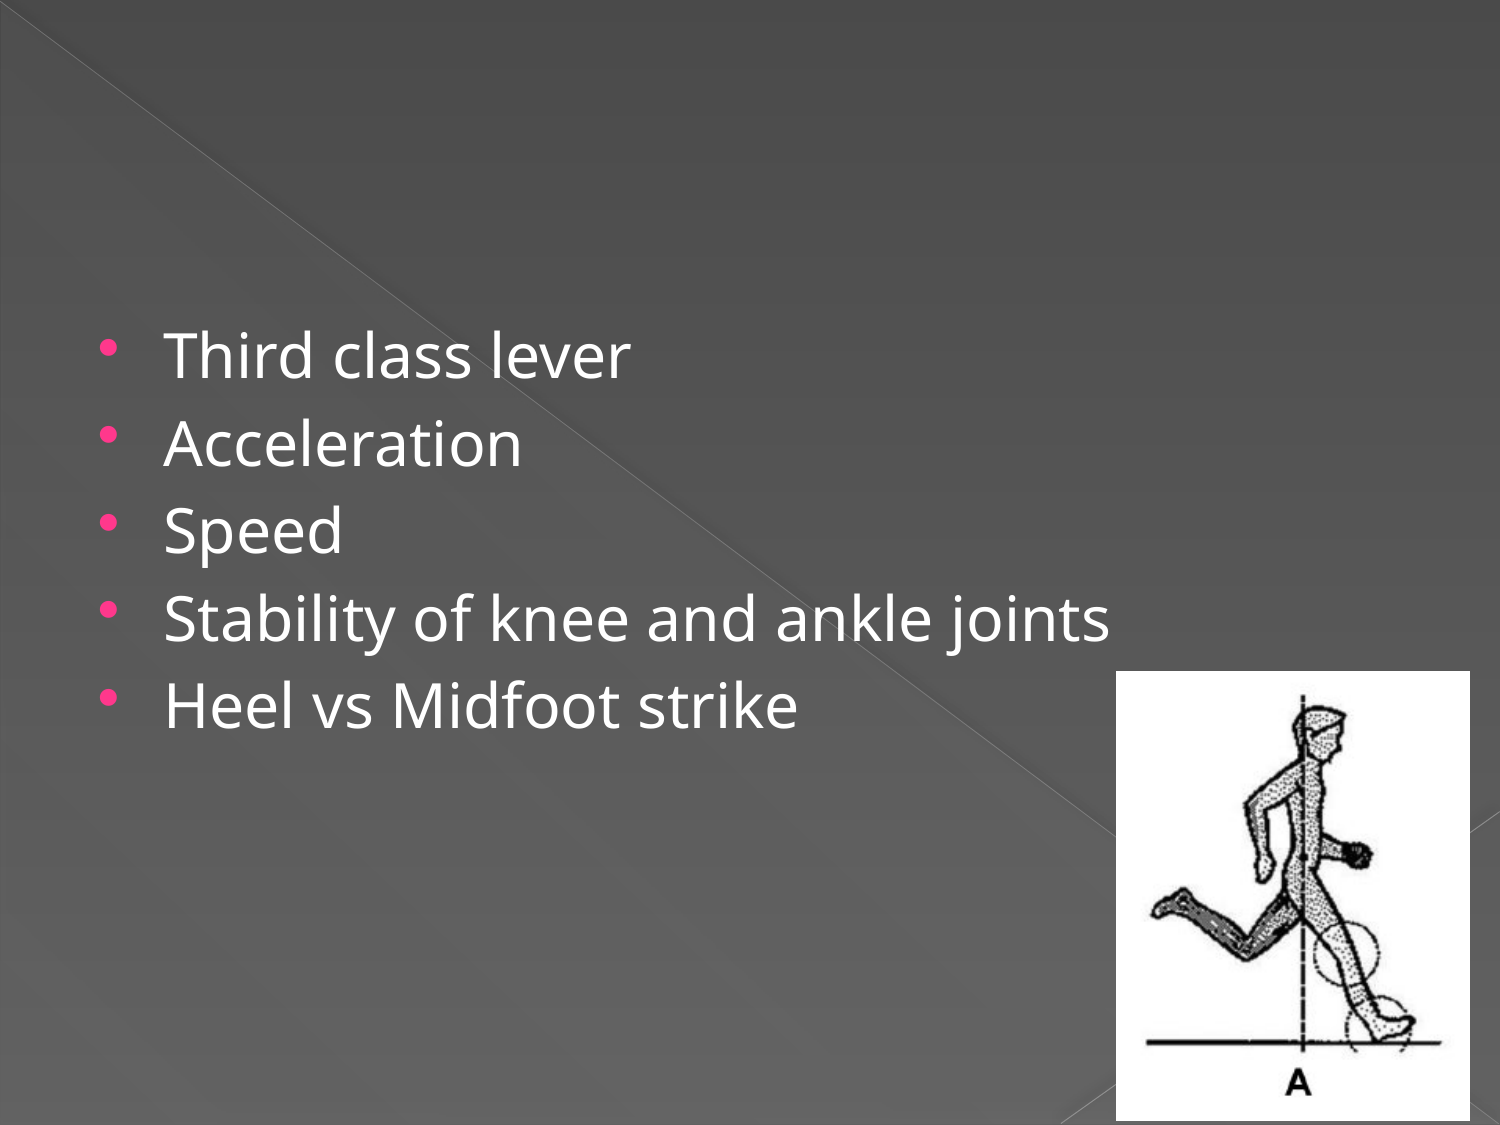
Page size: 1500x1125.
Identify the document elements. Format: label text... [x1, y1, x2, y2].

list Third class lever Acceleration Speed Stability of knee and ankle joints Heel vs Midfoot strike [75, 308, 1425, 1059]
picture [1115, 671, 1470, 1121]
